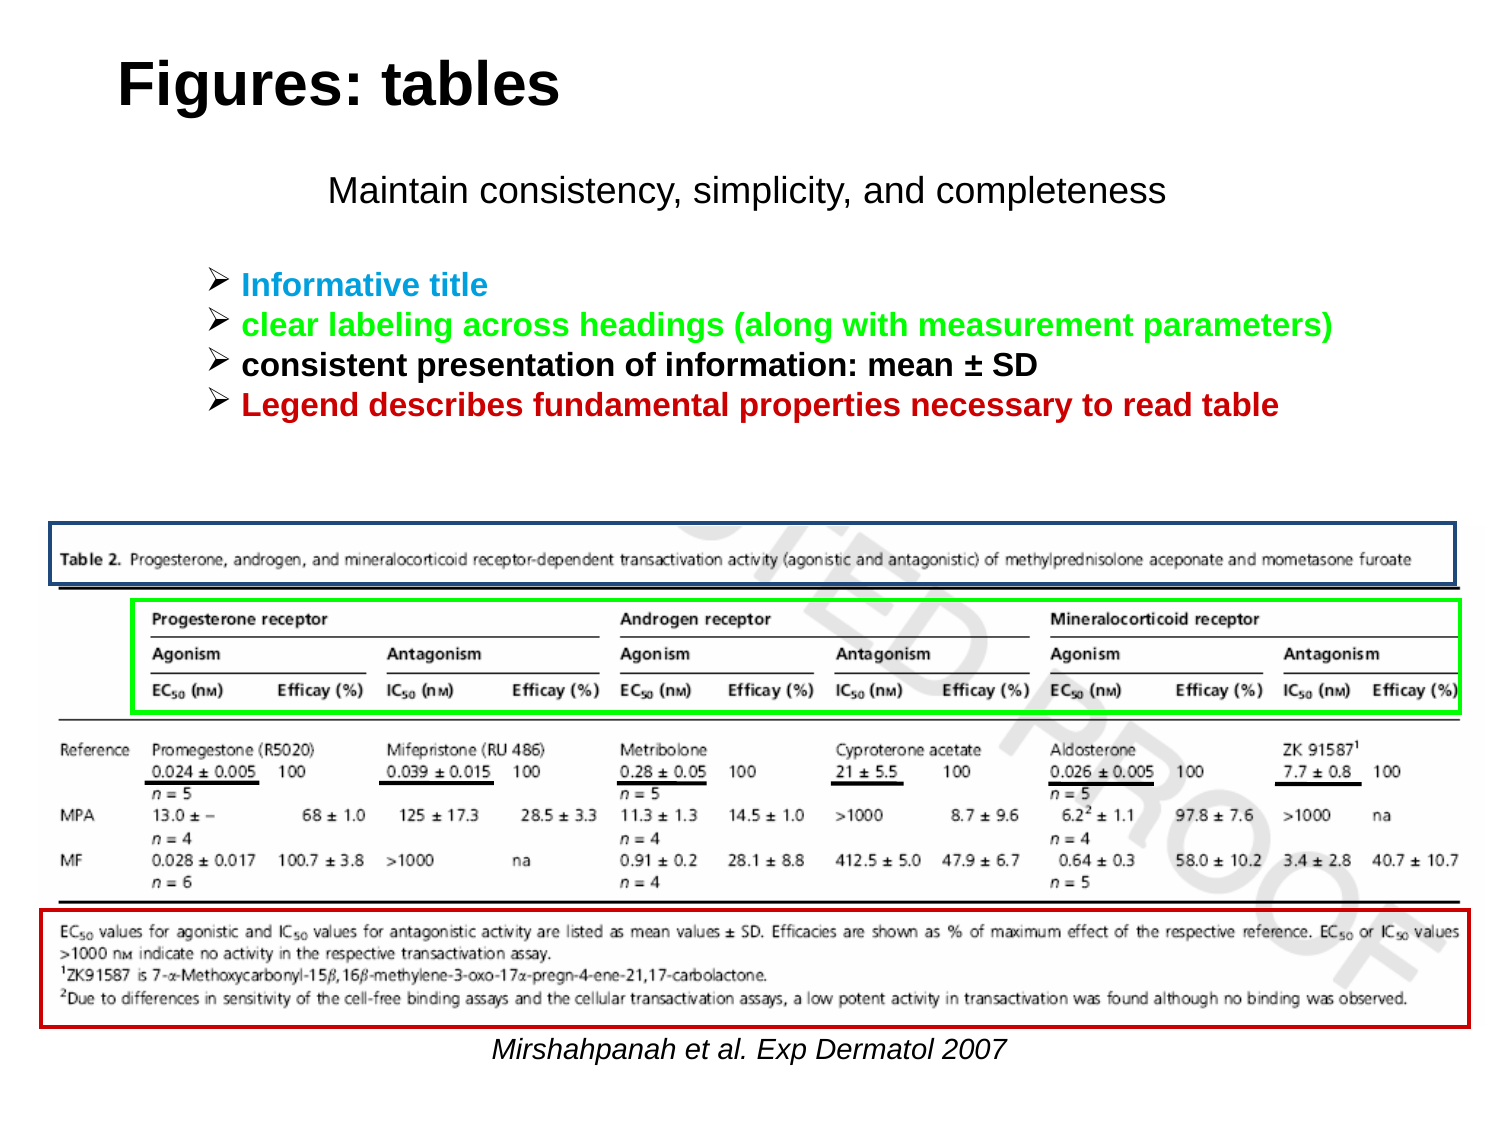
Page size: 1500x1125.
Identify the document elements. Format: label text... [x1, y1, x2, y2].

text_box Mirshahpanah et al. Exp Dermatol 2007 [484, 1035, 1015, 1070]
picture [37, 526, 1485, 1026]
text_box Maintain consistency, simplicity, and completeness [320, 162, 1175, 215]
text_box Figures: tables [117, 42, 1419, 118]
text_box Informative title clear labeling across headings (along with measurement parameters) consistent presentation of information: mean ± SD Legend describes fundamental properties necessary to read table [198, 259, 1342, 427]
